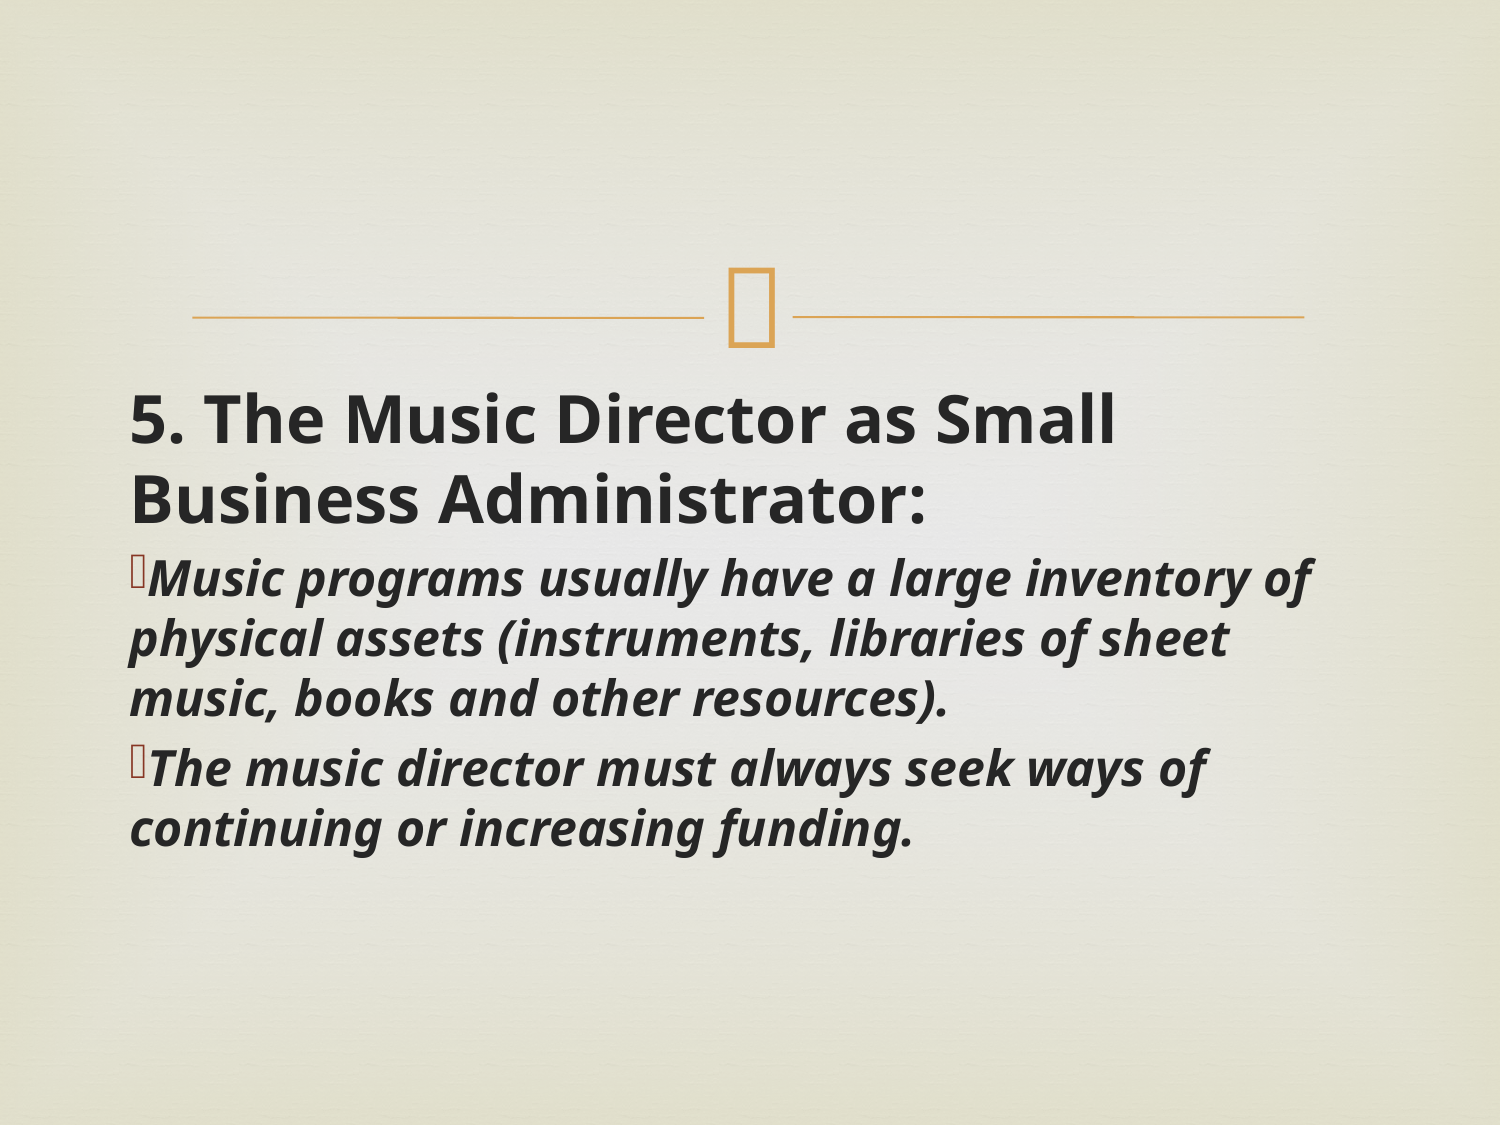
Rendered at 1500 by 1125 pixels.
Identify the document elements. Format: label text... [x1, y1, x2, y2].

list 5. The Music Director as Small Business Administrator: Music programs usually have a large inventory of physical assets (instruments, libraries of sheet music, books and other resources). The music director must always seek ways of continuing or increasing funding. [114, 368, 1386, 1005]
